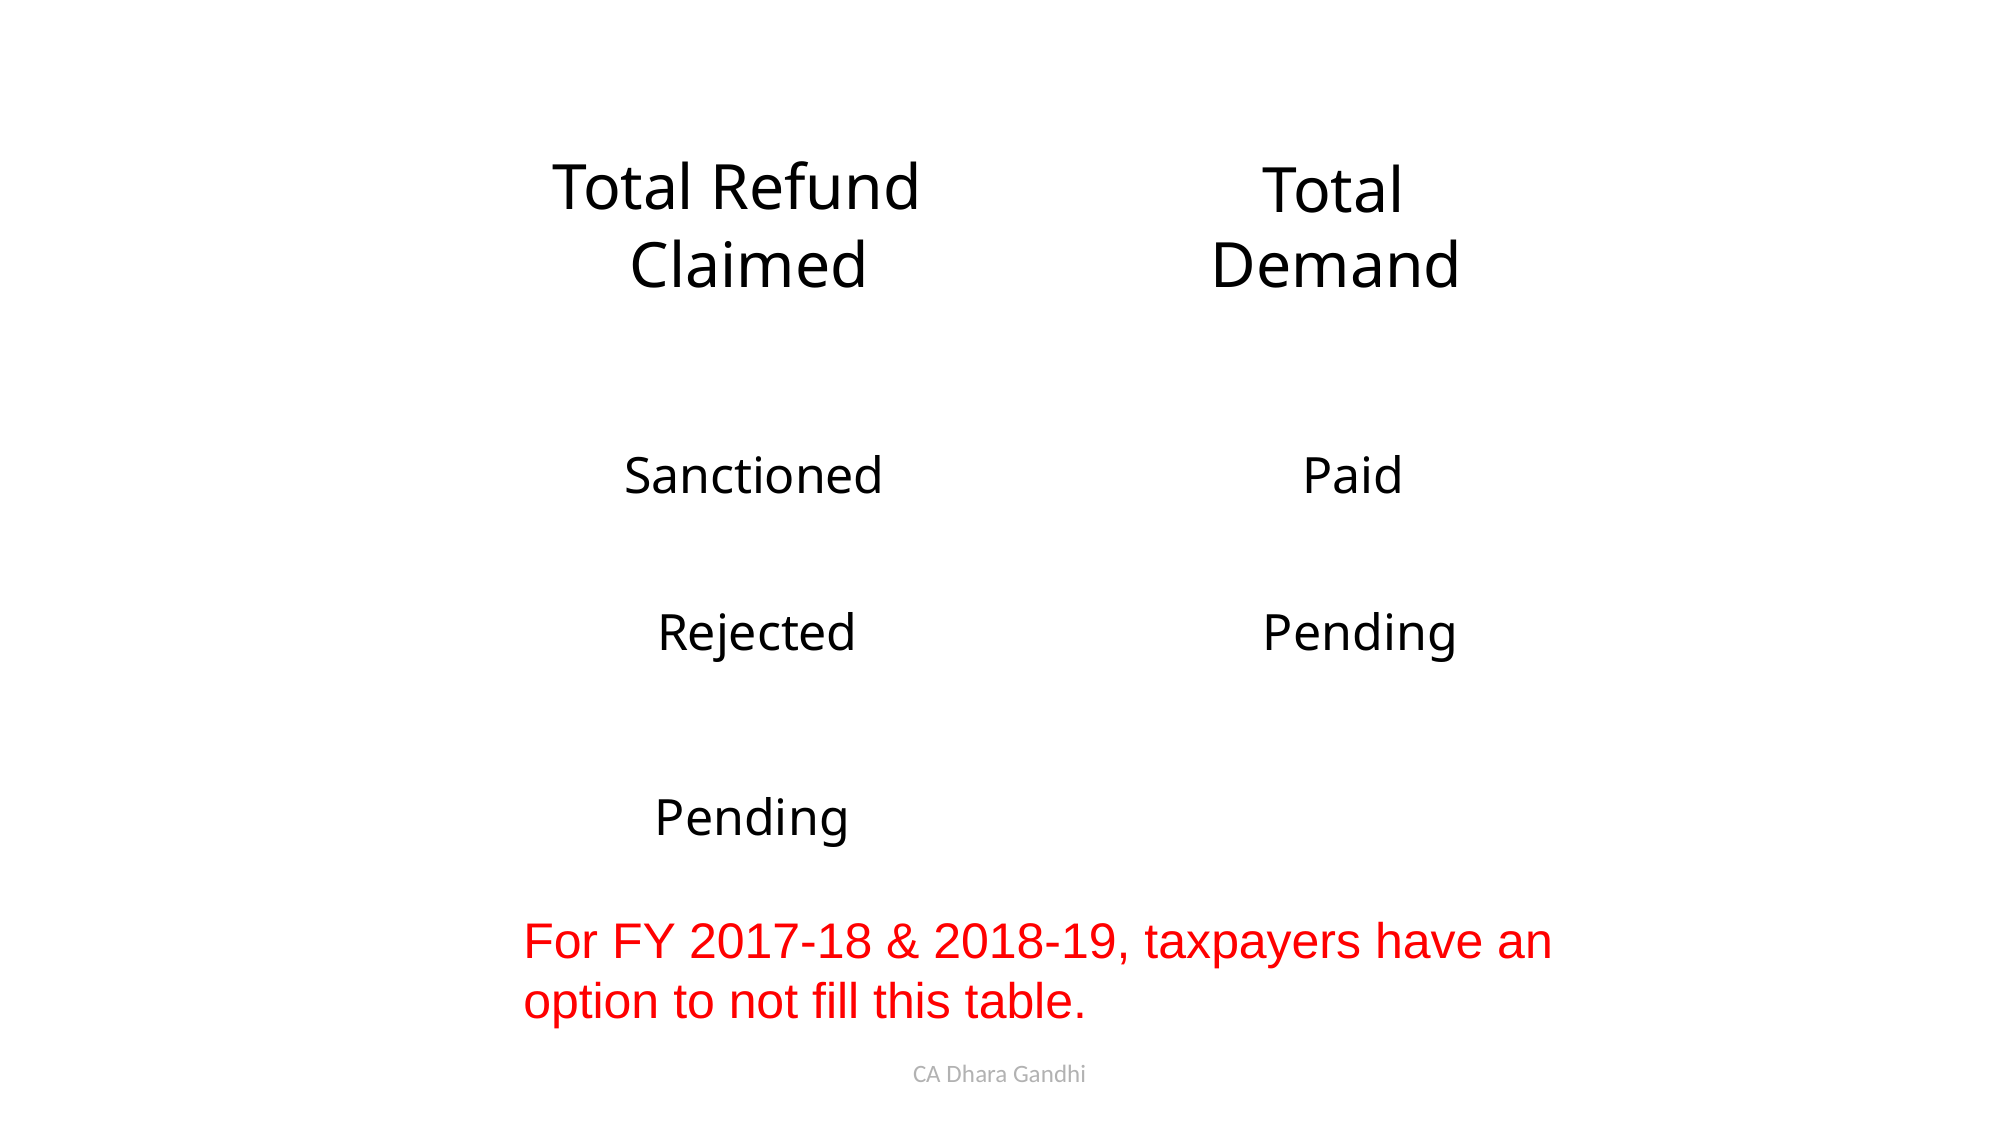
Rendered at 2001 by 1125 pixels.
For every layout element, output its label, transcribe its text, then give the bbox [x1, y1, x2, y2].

text_box Claimed [627, 223, 887, 301]
text_box Total [1260, 148, 1427, 223]
text_box Paid [1300, 440, 1417, 503]
text_box For FY 2017-18 & 2018-19, taxpayers have an option to not fill this table. [508, 901, 1646, 1037]
footer CA Dhara Gandhi [662, 1042, 1338, 1103]
title Total Refund [550, 93, 964, 284]
text_box Rejected [654, 598, 872, 661]
text_box Demand [1208, 223, 1479, 301]
text_box Sanctioned [622, 440, 905, 503]
text_box Pending [652, 783, 861, 846]
text_box Pending [1260, 598, 1469, 661]
